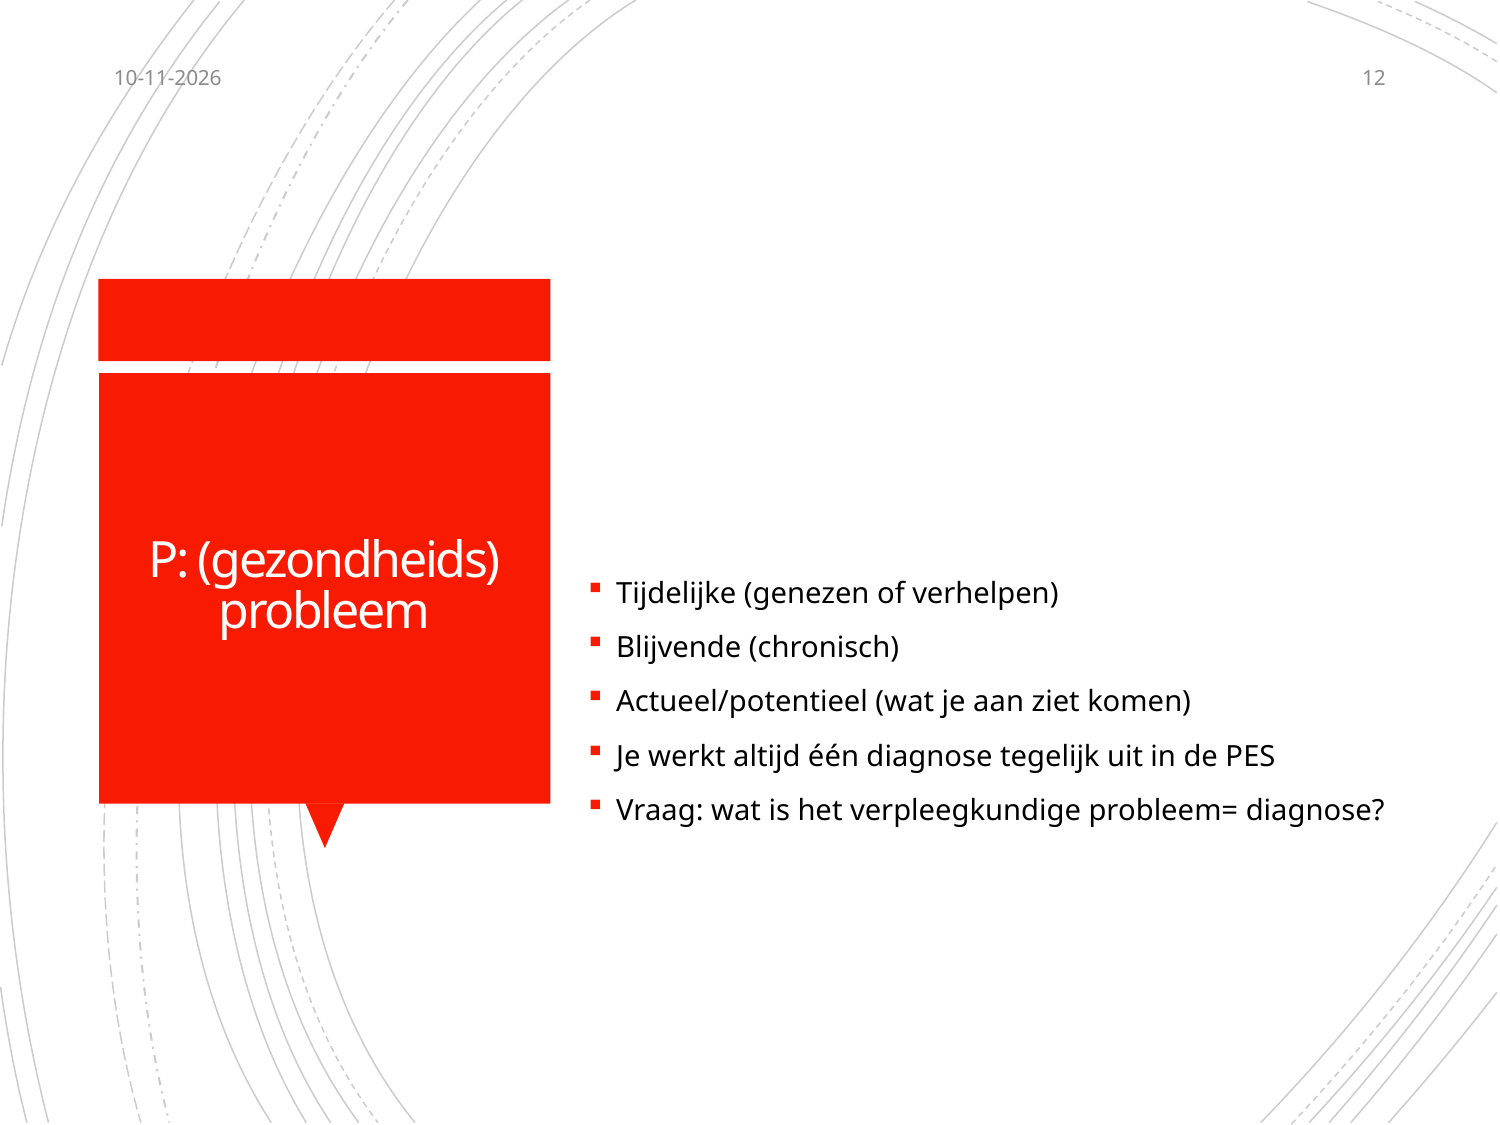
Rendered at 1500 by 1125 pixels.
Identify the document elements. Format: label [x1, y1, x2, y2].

text_box [98, 278, 551, 849]
text_box [0, 0, 1498, 1125]
